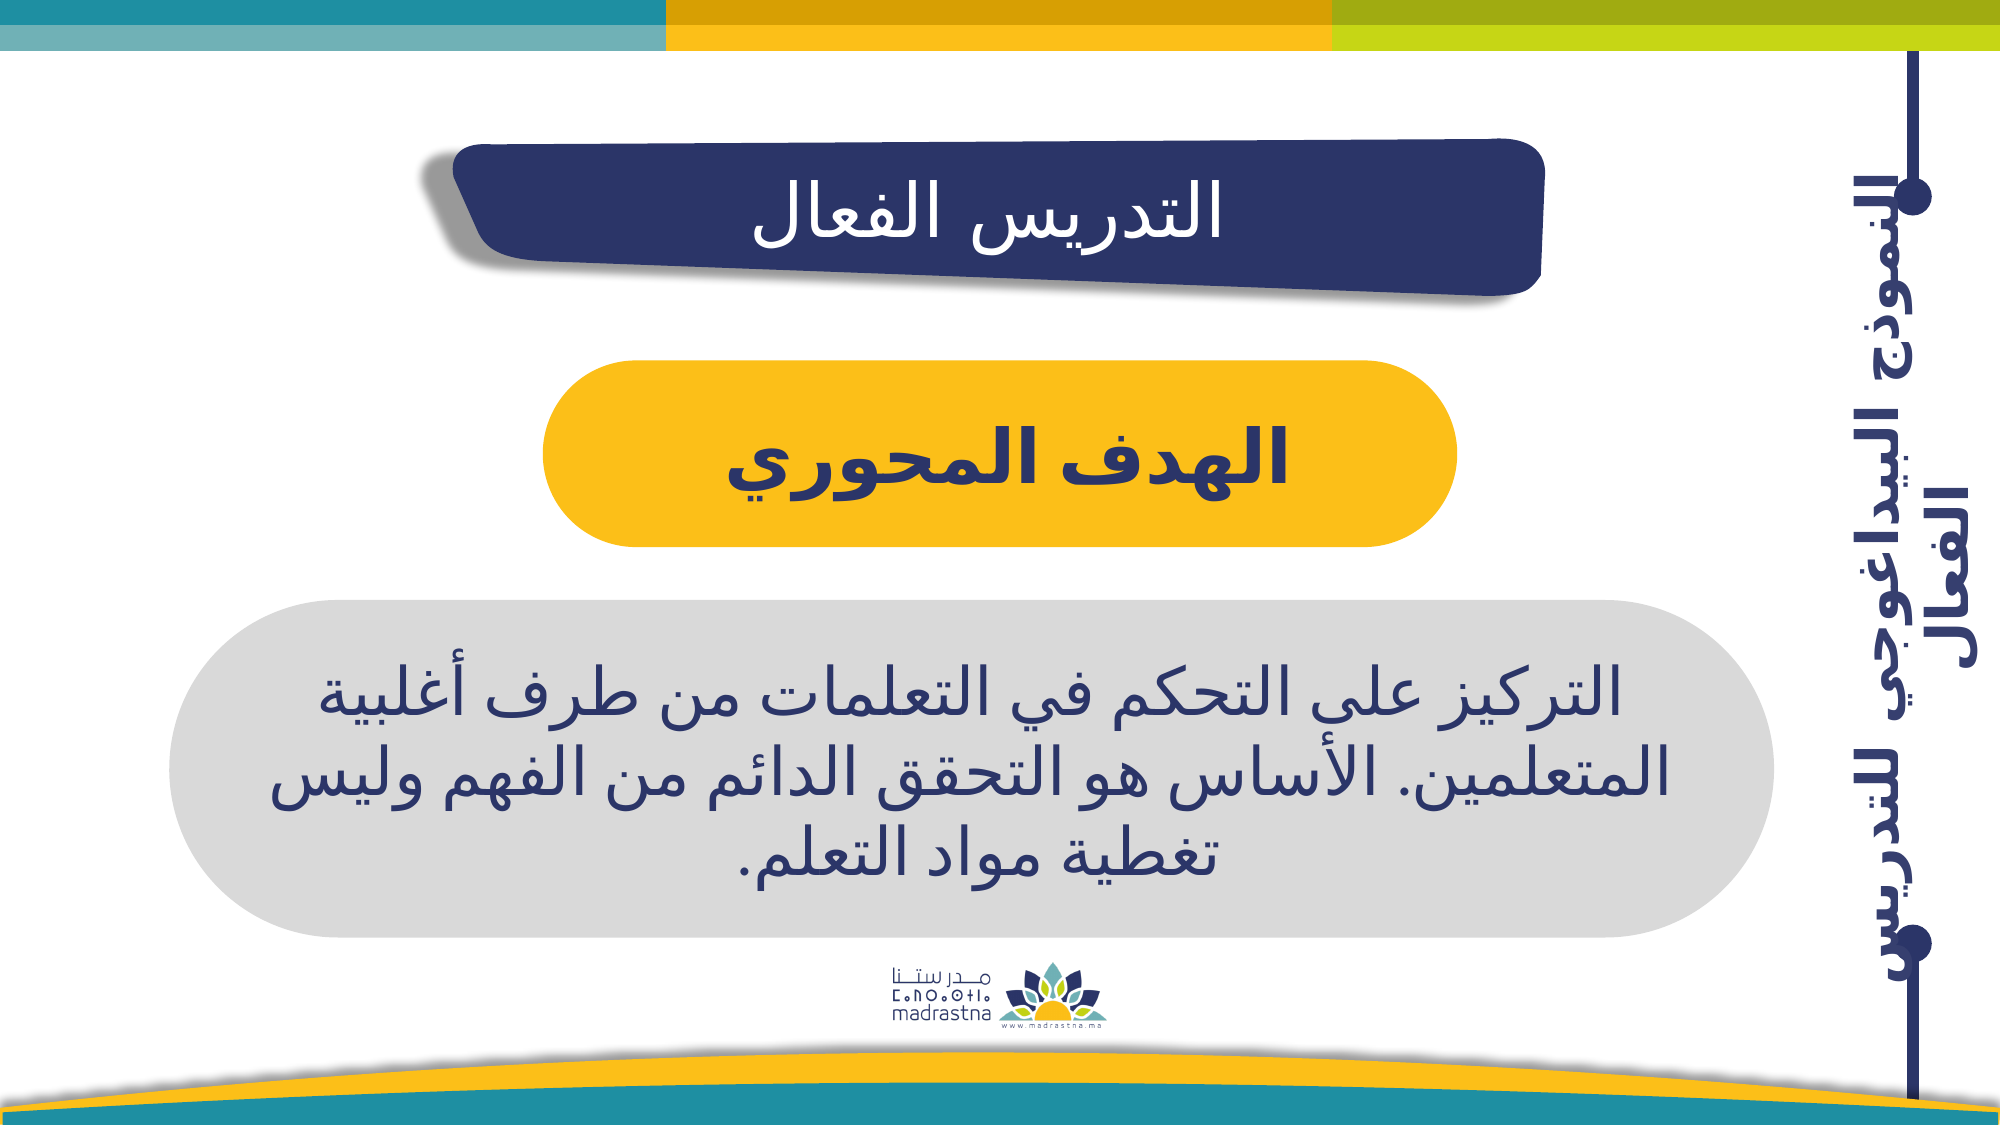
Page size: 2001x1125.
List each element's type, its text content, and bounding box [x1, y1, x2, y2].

picture [893, 962, 1107, 1028]
text_box التركيز على التحكم في التعلمات من طرف أغلبية المتعلمين. الأساس هو التحقق الدائم من الفهم وليس تغطية مواد التعلم. [168, 598, 1776, 939]
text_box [0, 1052, 2000, 1125]
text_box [1894, 925, 1931, 1052]
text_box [1894, 52, 1931, 215]
text_box النموذج البيداغوجي للتدريس الفعال [1832, 136, 1988, 1021]
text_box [447, 100, 1553, 352]
text_box الهدف المحوري [541, 359, 1459, 549]
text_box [0, 0, 2000, 52]
